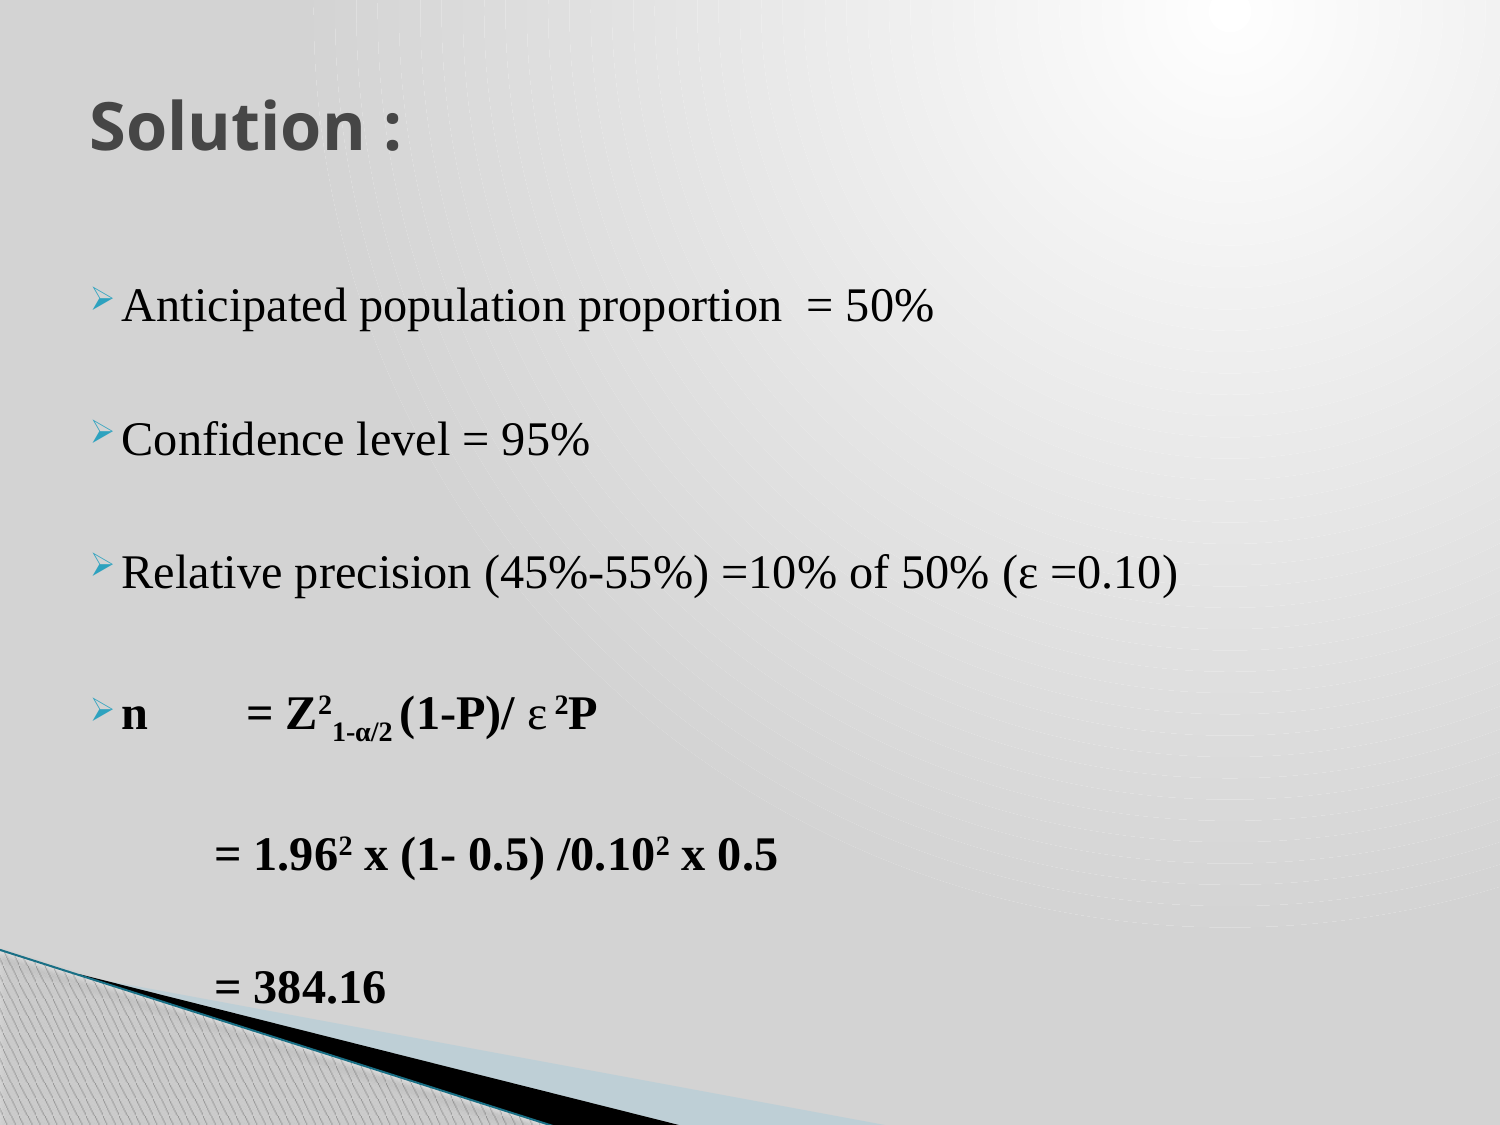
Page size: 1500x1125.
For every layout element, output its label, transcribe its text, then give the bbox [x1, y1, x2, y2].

title Solution : [75, 75, 1425, 174]
list Anticipated population proportion = 50% Confidence level = 95% Relative precision (45%-55%) =10% of 50% (ε =0.10) n = Z21-α/2 (1-P)/ ε 2P = 1.962 x (1- 0.5) /0.102 x 0.5 = 384.16 [75, 208, 1425, 1021]
